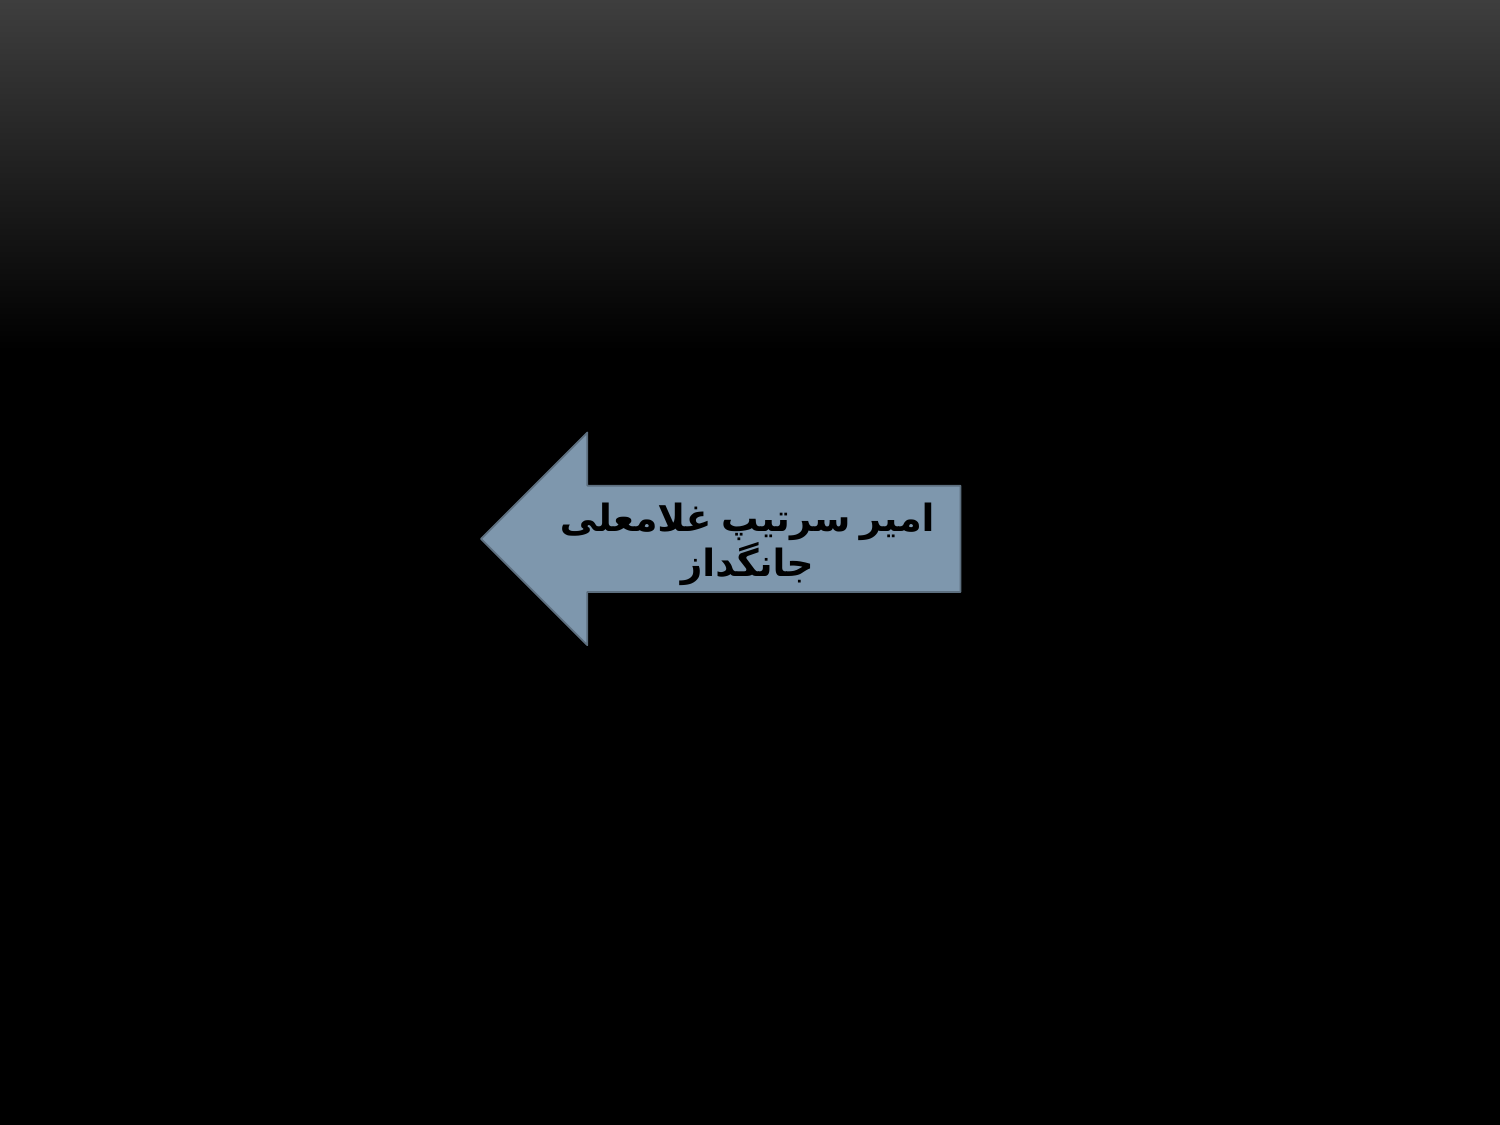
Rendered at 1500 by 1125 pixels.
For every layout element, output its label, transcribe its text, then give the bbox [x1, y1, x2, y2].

text_box امیر سرتیپ غلامعلی جانگداز [480, 431, 962, 646]
